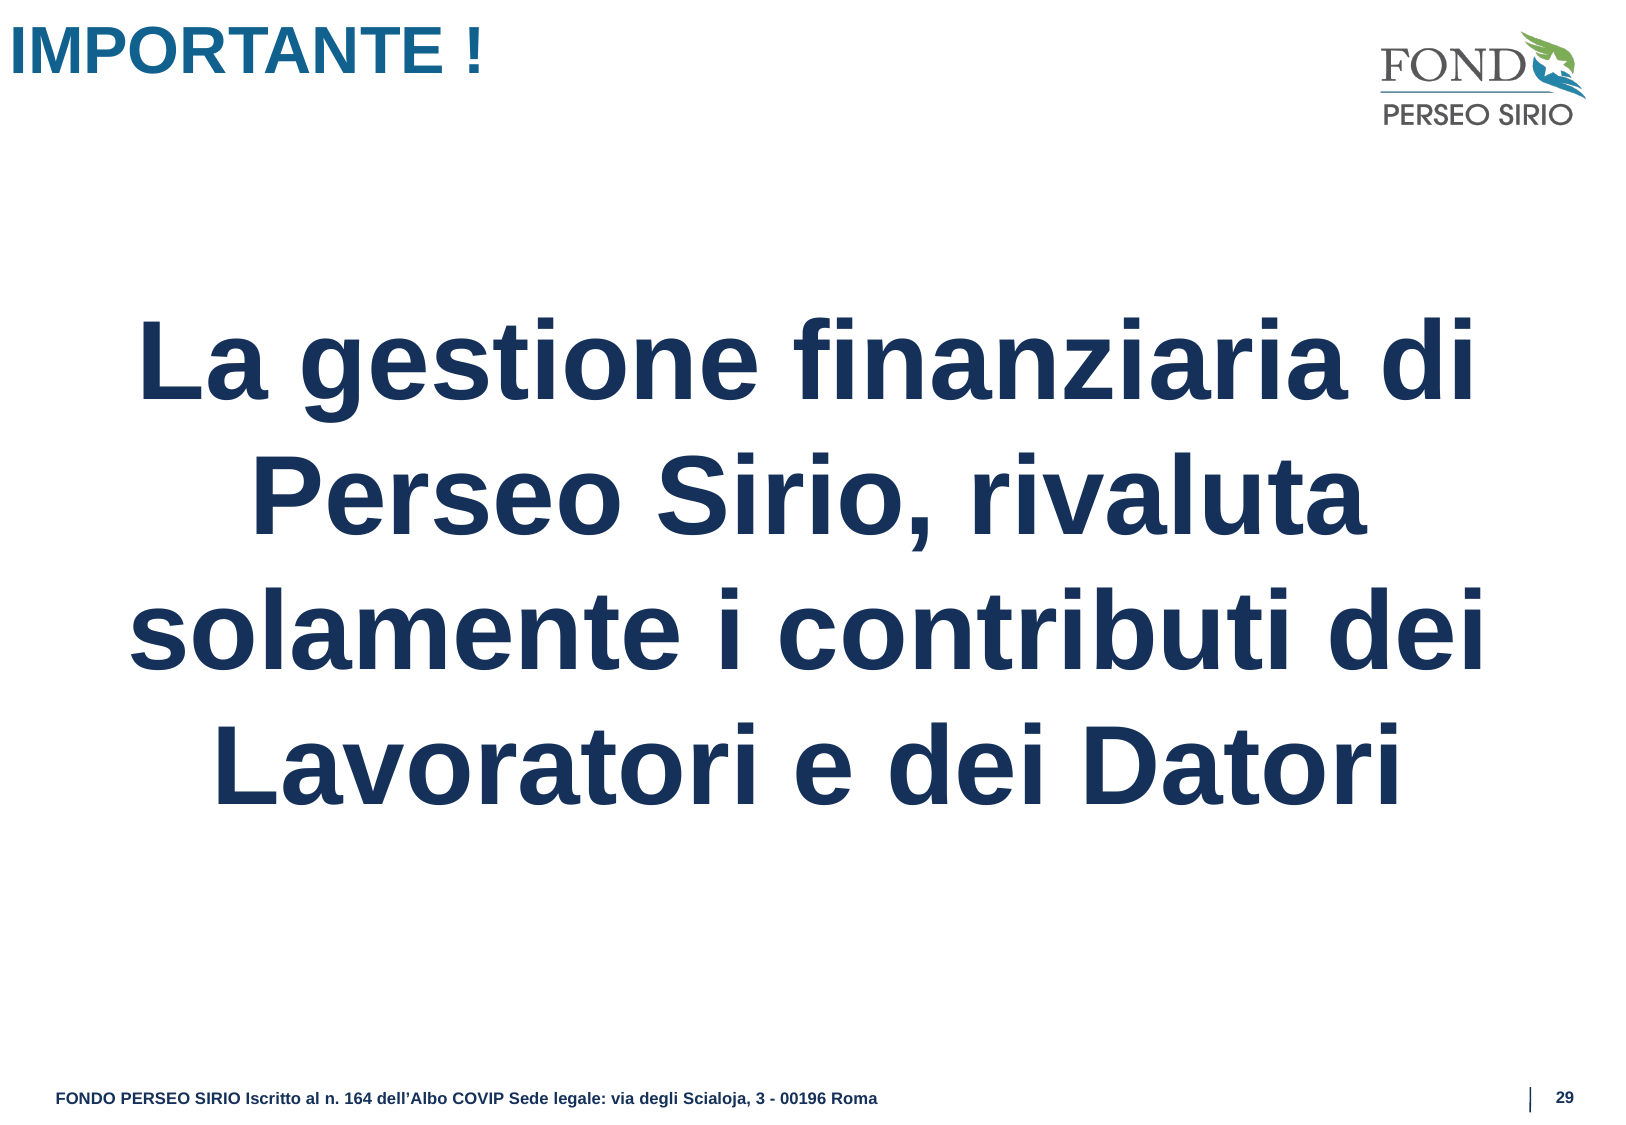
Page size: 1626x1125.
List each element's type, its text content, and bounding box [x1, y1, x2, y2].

picture [1379, 31, 1586, 132]
list La gestione finanziaria di Perseo Sirio, rivaluta solamente i contributi dei Lavoratori e dei Datori [40, 32, 1577, 565]
text_box IMPORTANTE ! [0, 0, 949, 95]
slide_number 29 [1522, 1081, 1590, 1125]
footer FONDO PERSEO SIRIO Iscritto al n. 164 dell’Albo COVIP Sede legale: via degli Scialoja, 3 - 00196 Roma [40, 1082, 1504, 1125]
